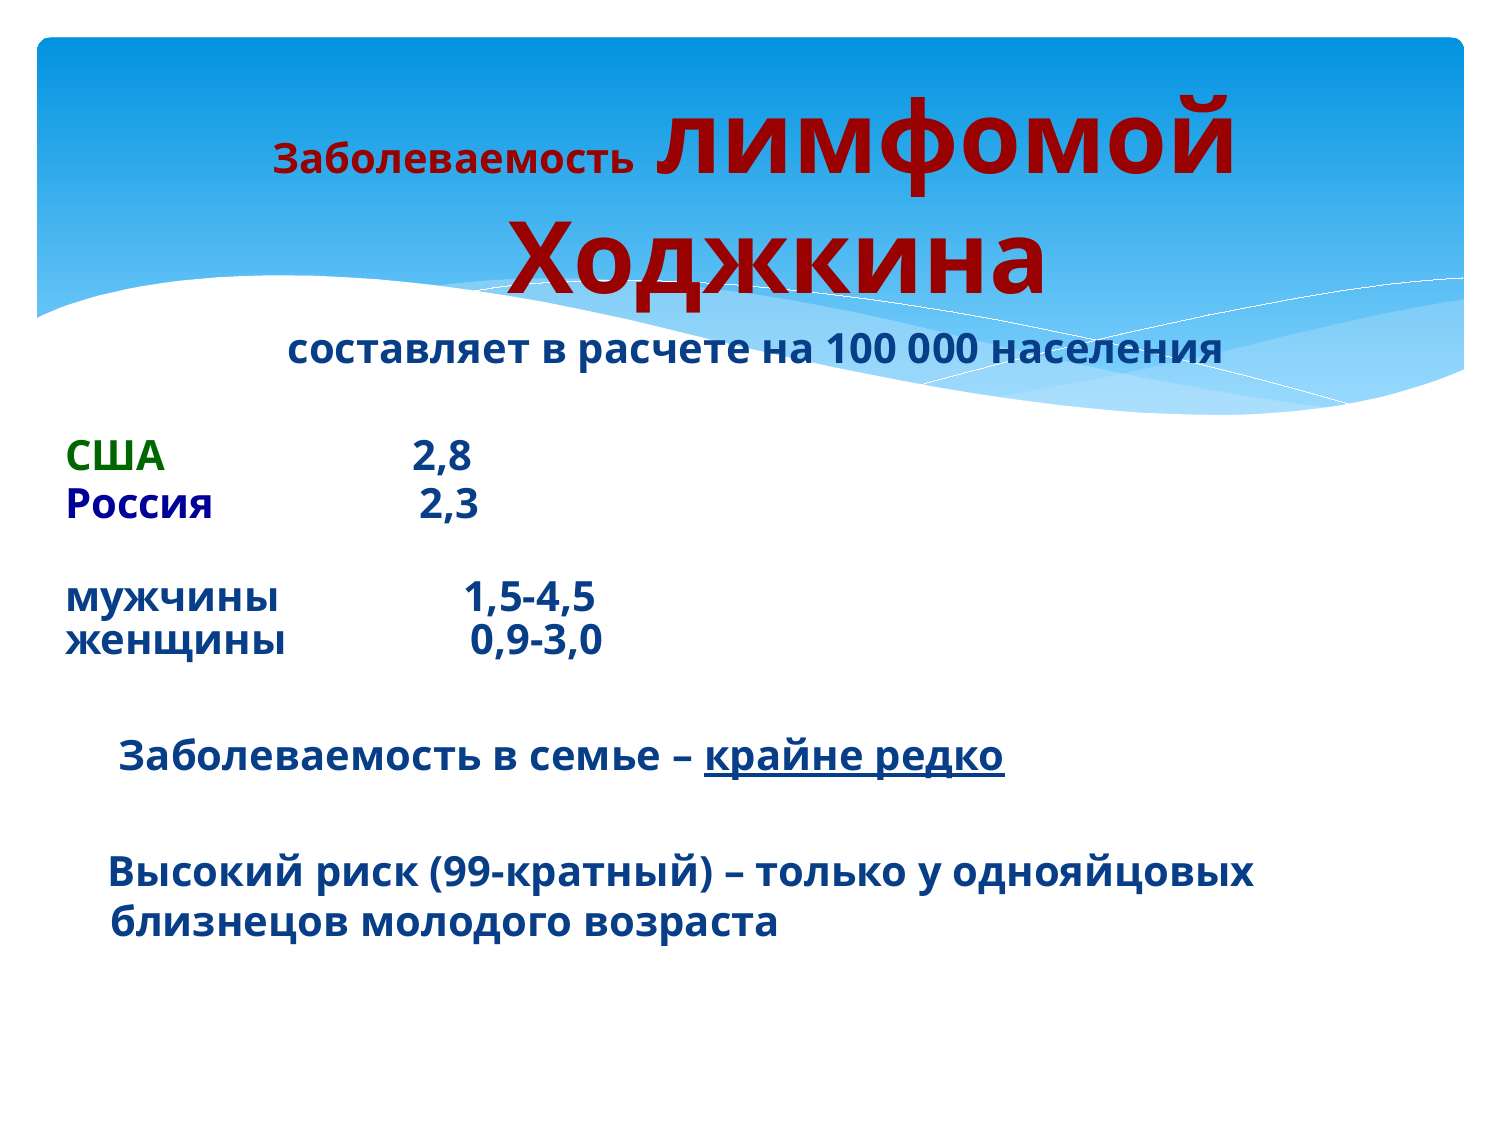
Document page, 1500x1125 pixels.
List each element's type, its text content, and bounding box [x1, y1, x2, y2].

list Заболеваемость лимфомой Ходжкина составляет в расчете на 100 000 населения США 2,8 Россия 2,3 мужчины 1,5-4,5 женщины 0,9-3,0 Заболеваемость в семье – крайне редко Высокий риск (99-кратный) – только у однояйцовых близнецов молодого возраста [50, 66, 1463, 977]
